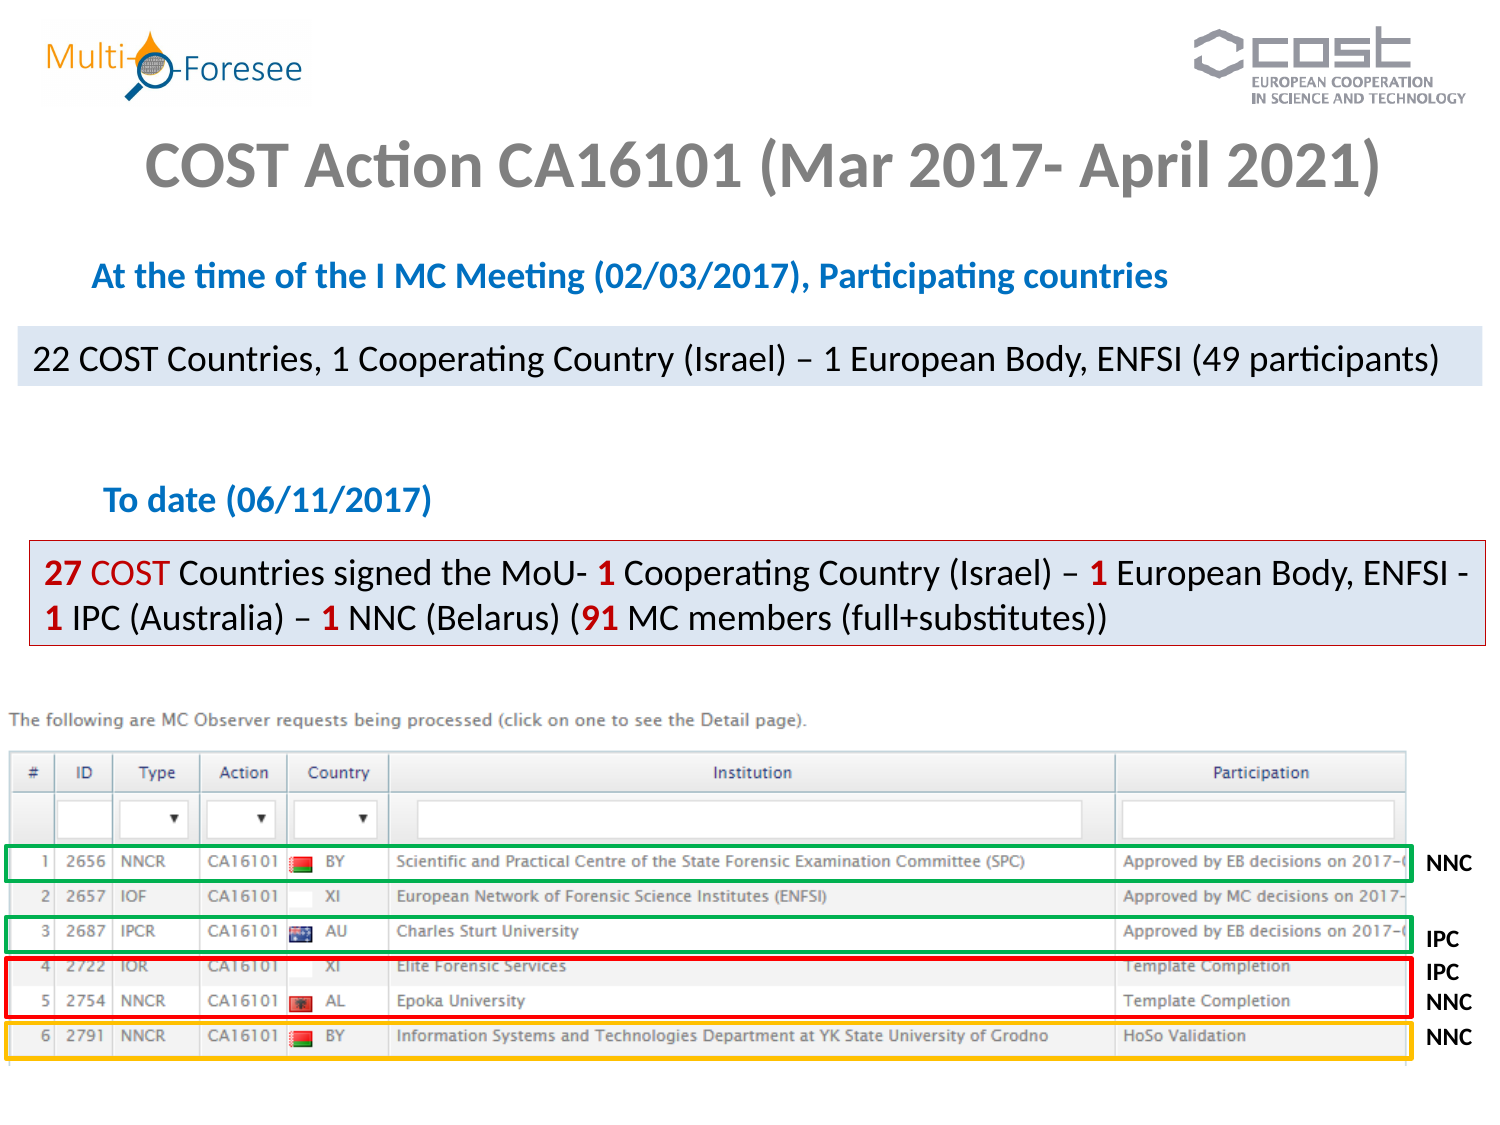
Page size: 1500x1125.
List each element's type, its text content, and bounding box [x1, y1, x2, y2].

text_box 22 COST Countries, 1 Cooperating Country (Israel) – 1 European Body, ENFSI (49 participants) [17, 326, 1483, 386]
picture [1174, 18, 1474, 123]
picture [40, 18, 312, 108]
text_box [1411, 838, 1500, 1059]
picture [0, 692, 1423, 1067]
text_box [5, 845, 1406, 1059]
text_box At the time of the I MC Meeting (02/03/2017), Participating countries [76, 243, 1317, 304]
text_box 27 COST Countries signed the MoU- 1 Cooperating Country (Israel) – 1 European Body, ENFSI -1 IPC (Australia) – 1 NNC (Belarus) (91 MC members (full+substitutes)) [29, 540, 1486, 646]
text_box To date (06/11/2017) [88, 467, 1270, 528]
text_box COST Action CA16101 (Mar 2017- April 2021) [64, 113, 1465, 209]
